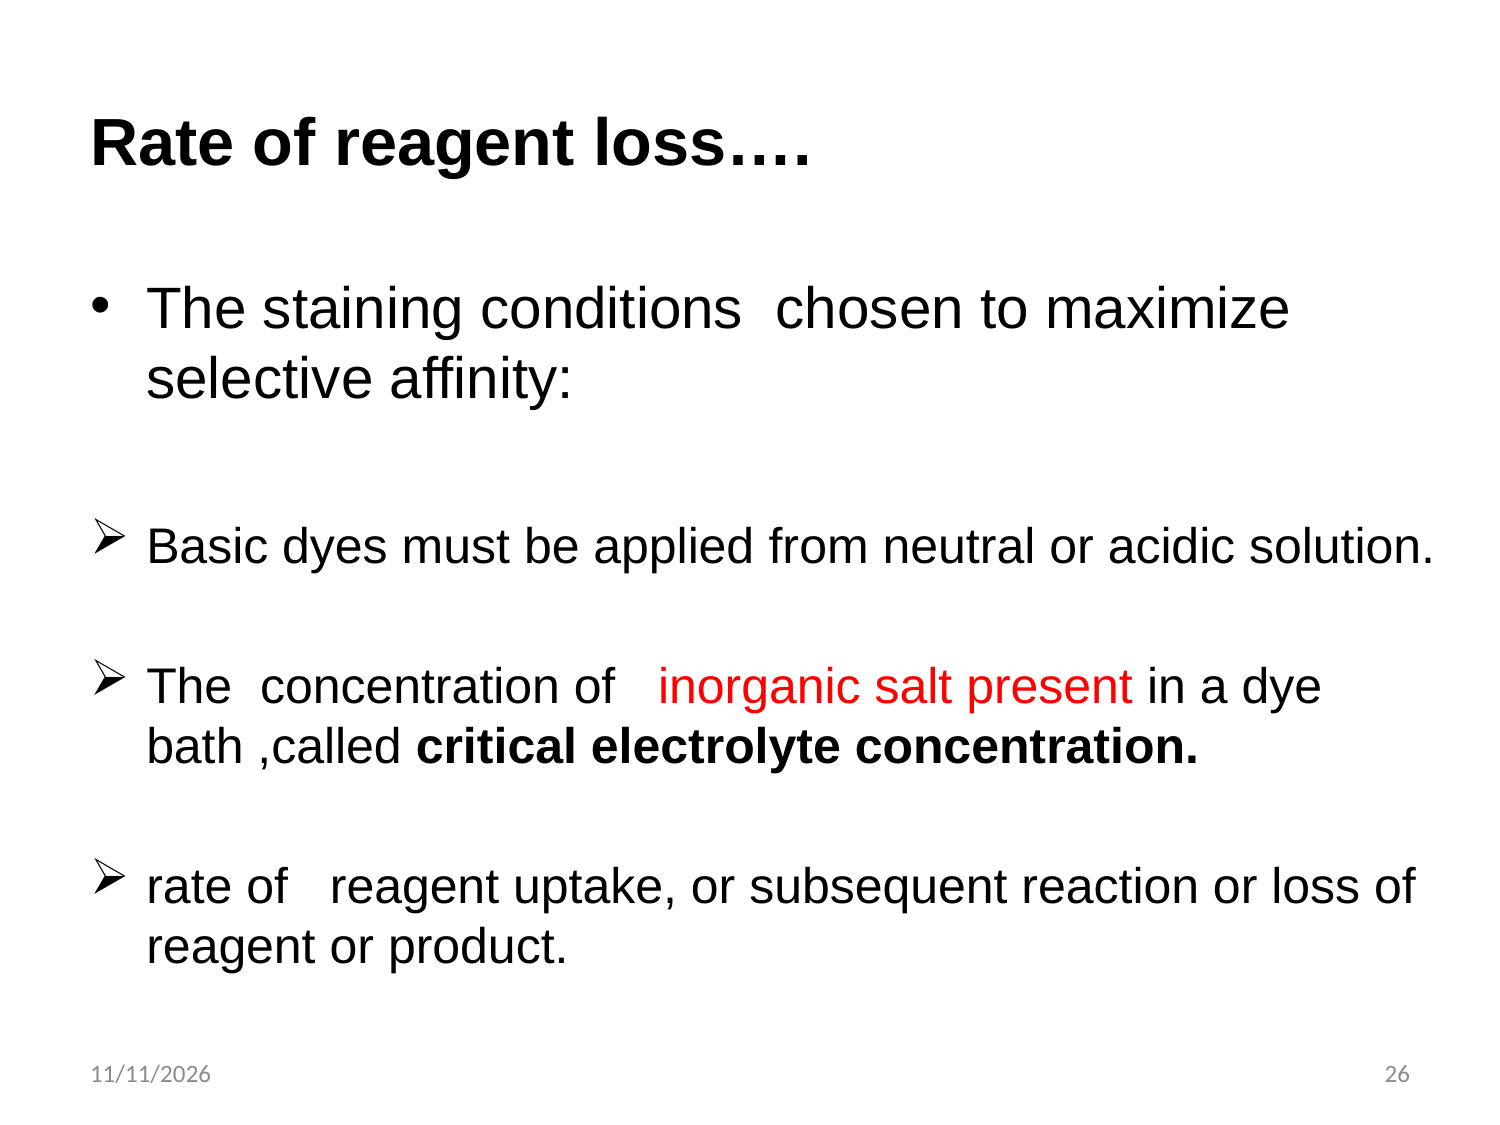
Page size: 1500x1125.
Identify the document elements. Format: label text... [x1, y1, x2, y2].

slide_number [75, 1042, 425, 1103]
list The staining conditions chosen to maximize selective affinity: Basic dyes must be applied from neutral or acidic solution. The concentration of inorganic salt present in a dye bath ,called critical electrolyte concentration. rate of reagent uptake, or subsequent reaction or loss of reagent or product. [75, 262, 1463, 1005]
slide_number 26 [1074, 1042, 1425, 1103]
title Rate of reagent loss…. [75, 45, 1425, 233]
